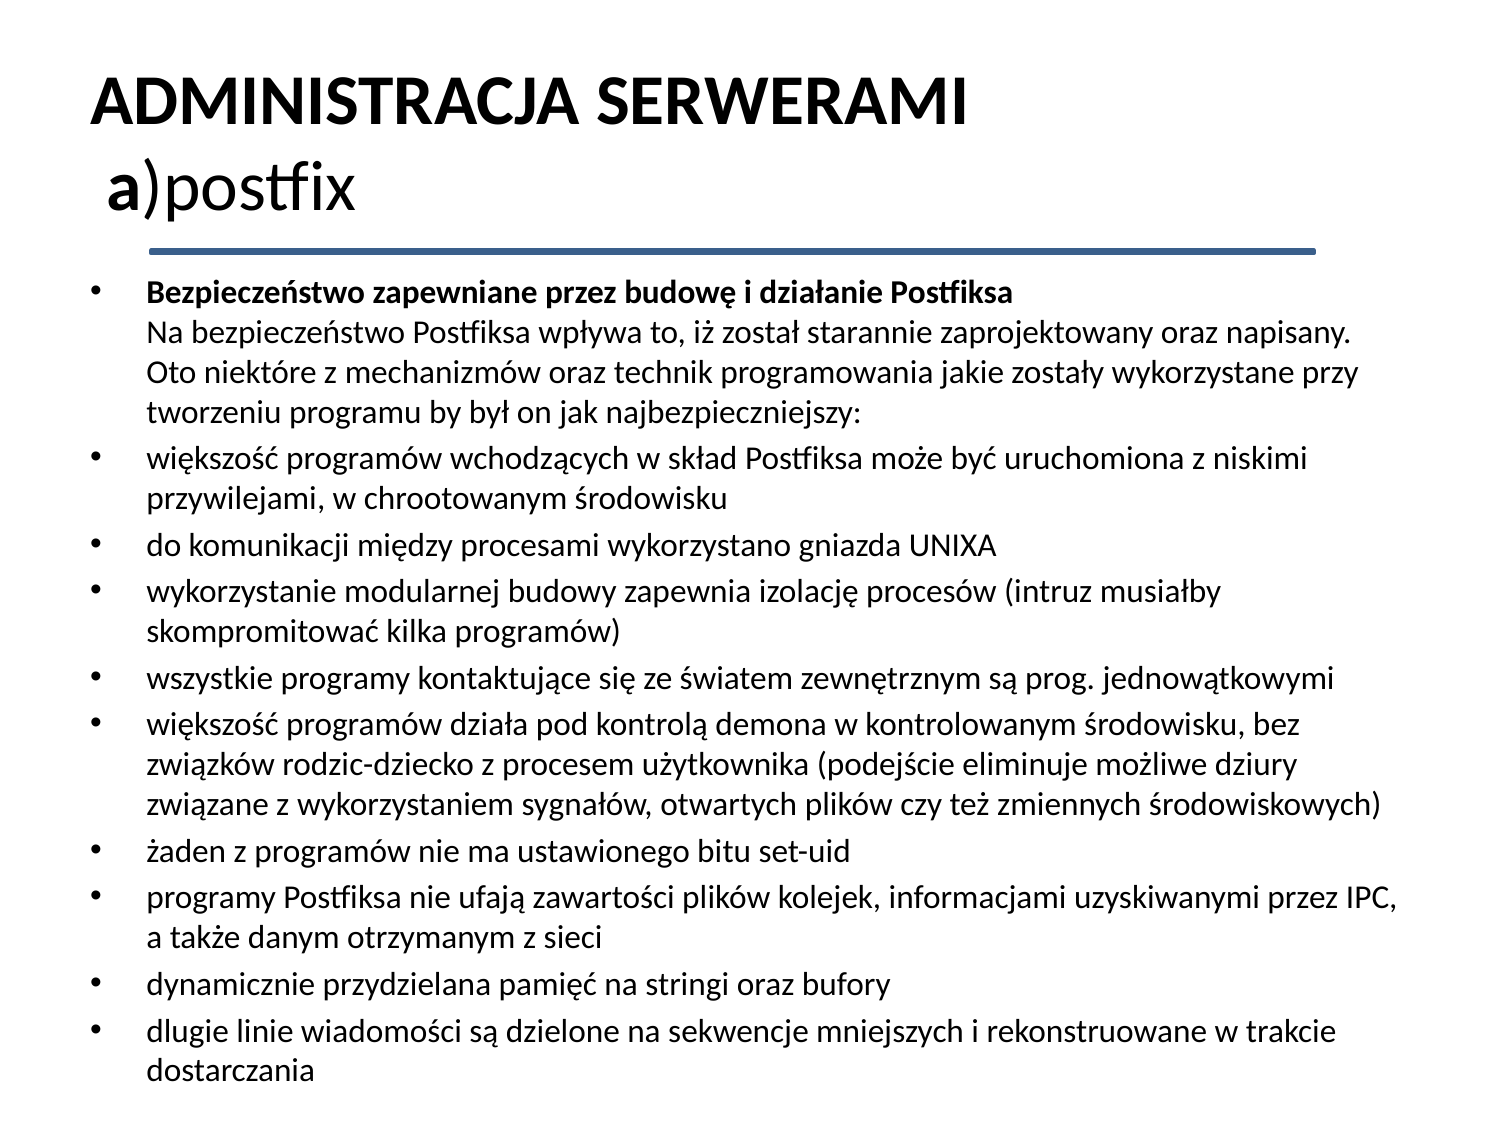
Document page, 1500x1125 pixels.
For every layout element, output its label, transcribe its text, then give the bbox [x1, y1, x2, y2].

text_box [149, 248, 1316, 255]
title ADMINISTRACJA SERWERAMI a)postfix [75, 45, 1425, 233]
list Bezpieczeństwo zapewniane przez budowę i działanie Postfiksa Na bezpieczeństwo Postfiksa wpływa to, iż został starannie zaprojektowany oraz napisany. Oto niektóre z mechanizmów oraz technik programowania jakie zostały wykorzystane przy tworzeniu programu by był on jak najbezpieczniejszy: większość programów wchodzących w skład Postfiksa może być uruchomiona z niskimi przywilejami, w chrootowanym środowisku do komunikacji między procesami wykorzystano gniazda UNIXA wykorzystanie modularnej budowy zapewnia izolację procesów (intruz musiałby skompromitować kilka programów) wszystkie programy kontaktujące się ze światem zewnętrznym są prog. jednowątkowymi większość programów działa pod kontrolą demona w kontrolowanym środowisku, bez związków rodzic-dziecko z procesem użytkownika (podejście eliminuje możliwe dziury związane z wykorzystaniem sygnałów, otwartych plików czy też zmiennych środowiskowych) żaden z programów nie ma ustawionego bitu set-uid programy Postfiksa nie ufają zawartości plików kolejek, informacjami uzyskiwanymi przez IPC, a także danym otrzymanym z sieci dynamicznie przydzielana pamięć na stringi oraz bufory dlugie linie wiadomości są dzielone na sekwencje mniejszych i rekonstruowane w trakcie dostarczania [75, 262, 1425, 1125]
